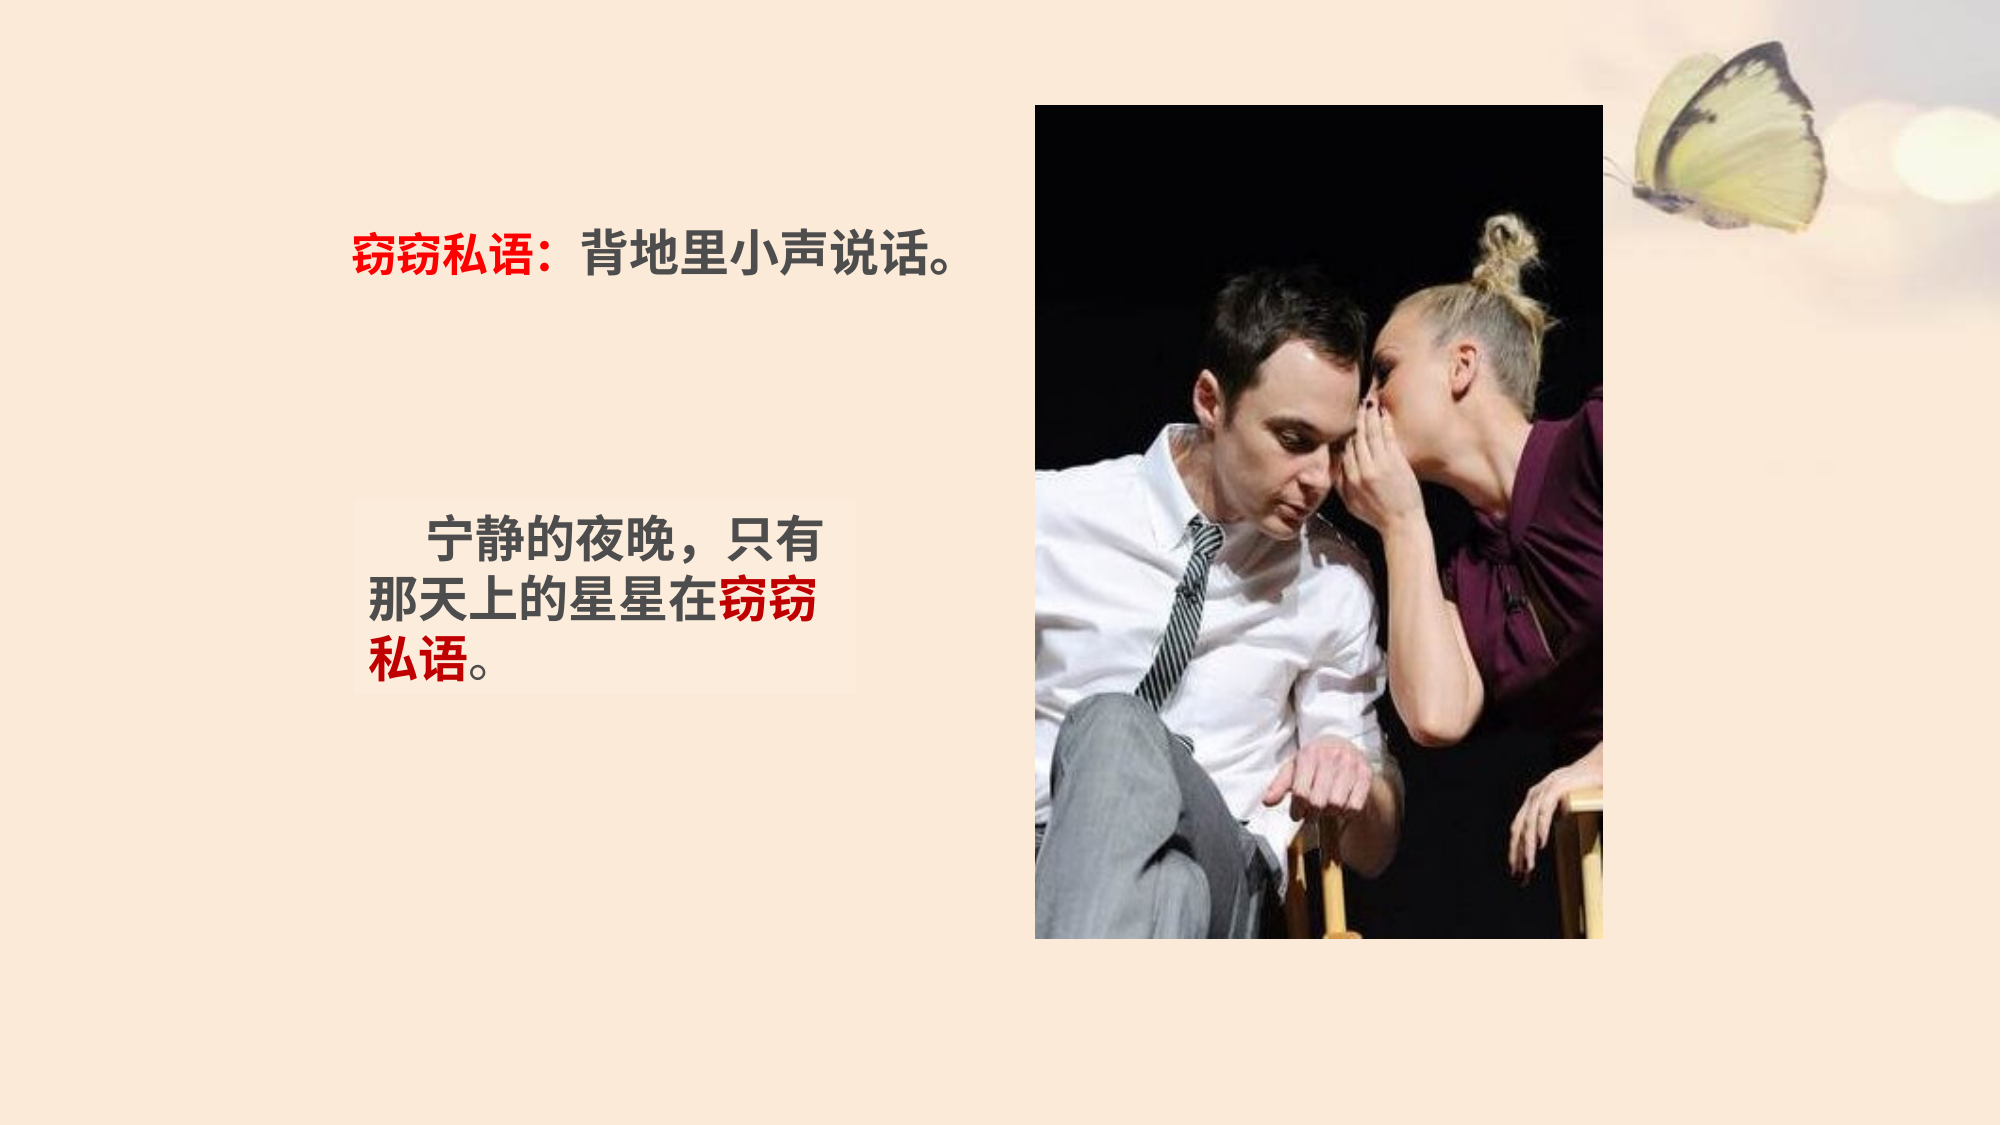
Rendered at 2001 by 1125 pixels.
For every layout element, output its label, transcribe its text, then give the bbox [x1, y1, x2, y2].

picture [0, 0, 2000, 1125]
text_box 宁静的夜晚，只有那天上的星星在窃窃私语。 [354, 499, 857, 695]
text_box 窃窃私语：背地里小声说话。 [336, 213, 968, 289]
